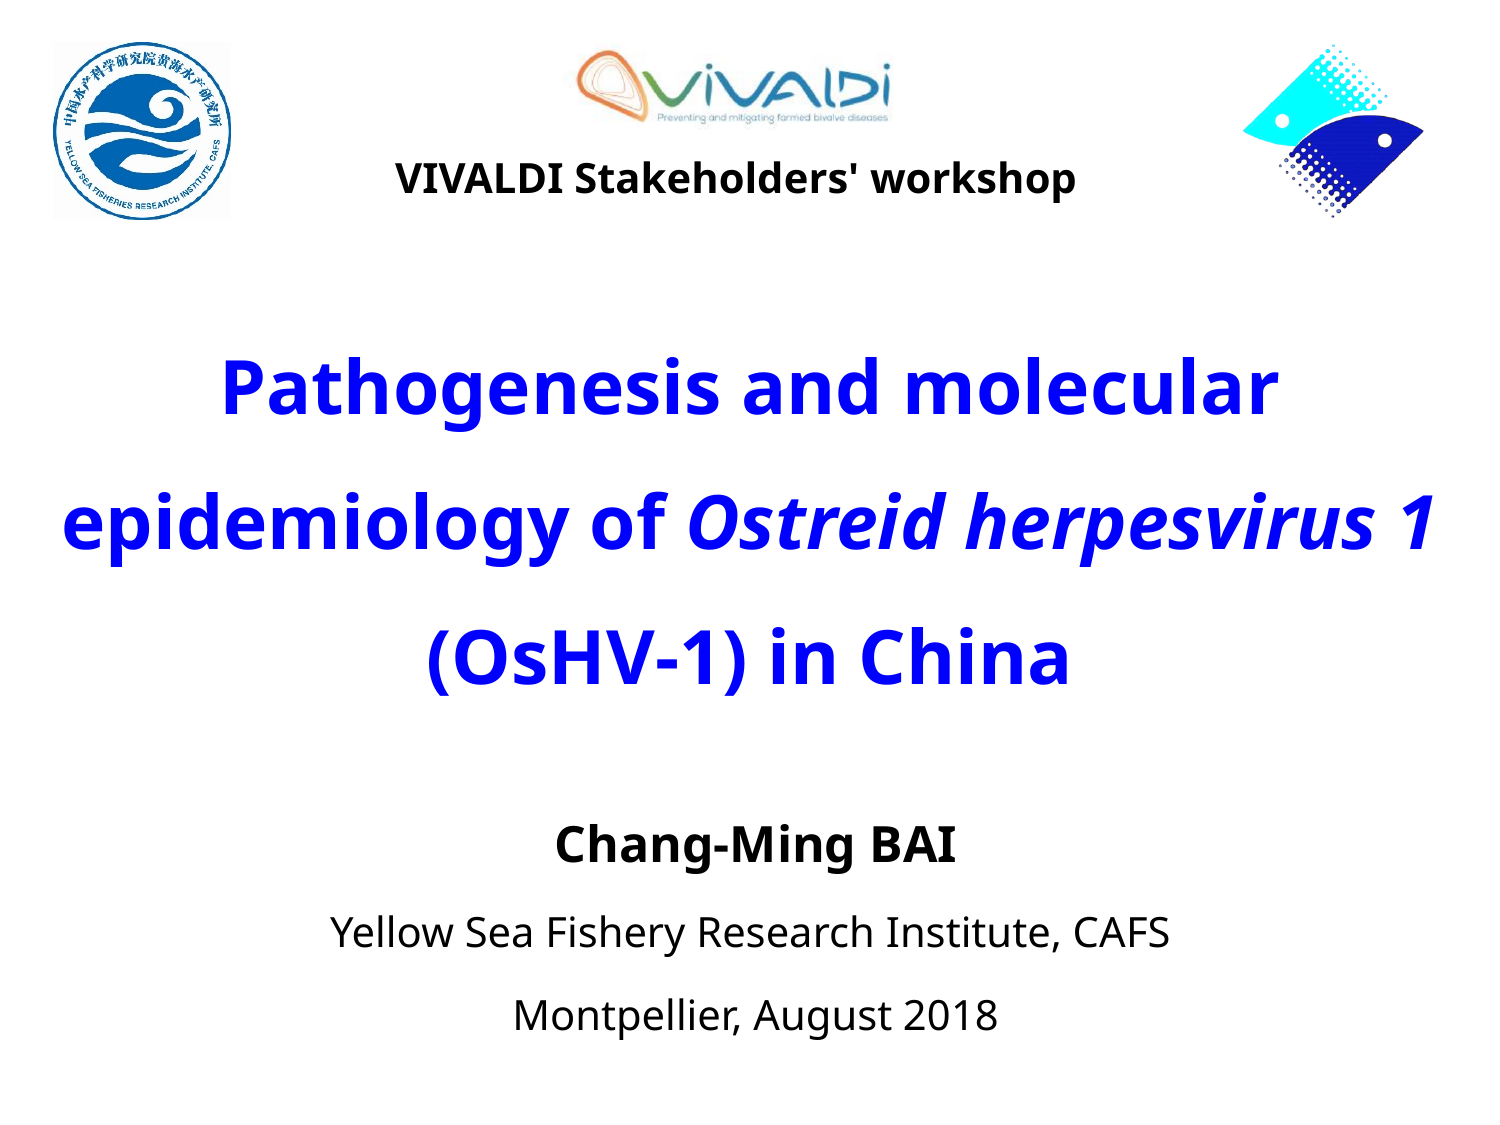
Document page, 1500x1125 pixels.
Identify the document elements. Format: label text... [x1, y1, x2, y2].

picture [52, 42, 231, 221]
subtitle Chang-Ming BAI Yellow Sea Fishery Research Institute, CAFS Montpellier, August 2018 [194, 774, 1318, 1037]
title Pathogenesis and molecular epidemiology of Ostreid herpesvirus 1 (OsHV-1) in China [29, 290, 1471, 705]
picture [1240, 42, 1436, 221]
text_box VIVALDI Stakeholders' workshop [305, 144, 1168, 209]
picture [563, 42, 910, 132]
